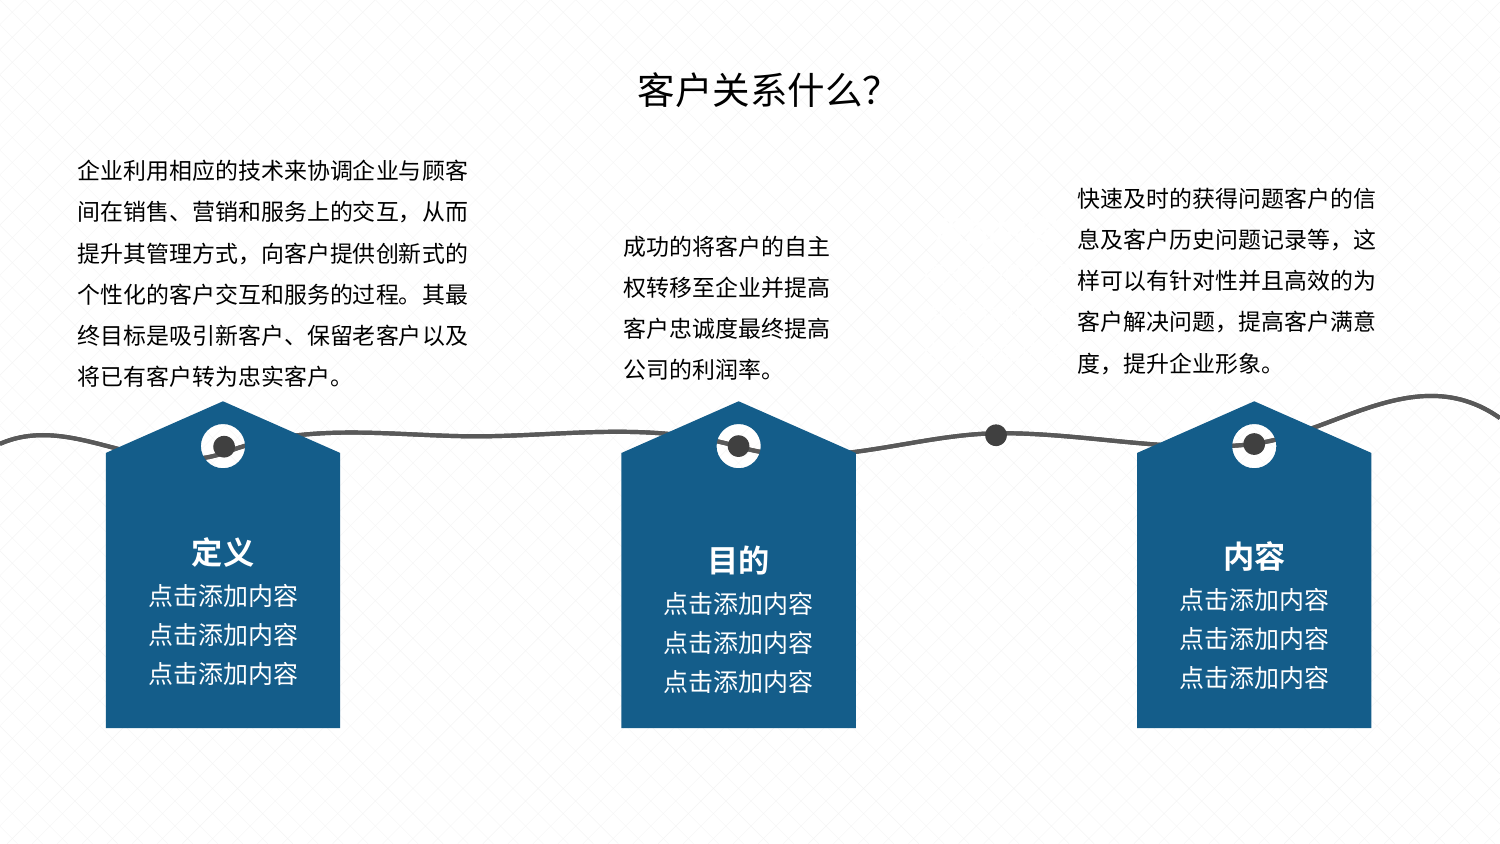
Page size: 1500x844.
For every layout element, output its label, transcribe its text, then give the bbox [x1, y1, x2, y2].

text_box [105, 401, 341, 729]
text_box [1137, 401, 1372, 729]
text_box [0, 434, 105, 447]
text_box [1103, 424, 1137, 445]
text_box [856, 428, 894, 453]
text_box [341, 430, 621, 438]
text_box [621, 401, 856, 729]
text_box 快速及时的获得问题客户的信息及客户历史问题记录等，这样可以有针对性并且高效的为客户解决问题，提高客户满意度，提升企业形象。 [1062, 163, 1409, 384]
text_box 成功的将客户的自主权转移至企业并提高客户忠诚度最终提高公司的利润率。 [609, 211, 868, 391]
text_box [890, 193, 1103, 447]
text_box [1372, 394, 1500, 421]
text_box 企业利用相应的技术来协调企业与顾客间在销售、营销和服务上的交互，从而提升其管理方式，向客户提供创新式的个性化的客户交互和服务的过程。其最终目标是吸引新客户、保留老客户以及将已有客户转为忠实客户。 [62, 135, 495, 398]
